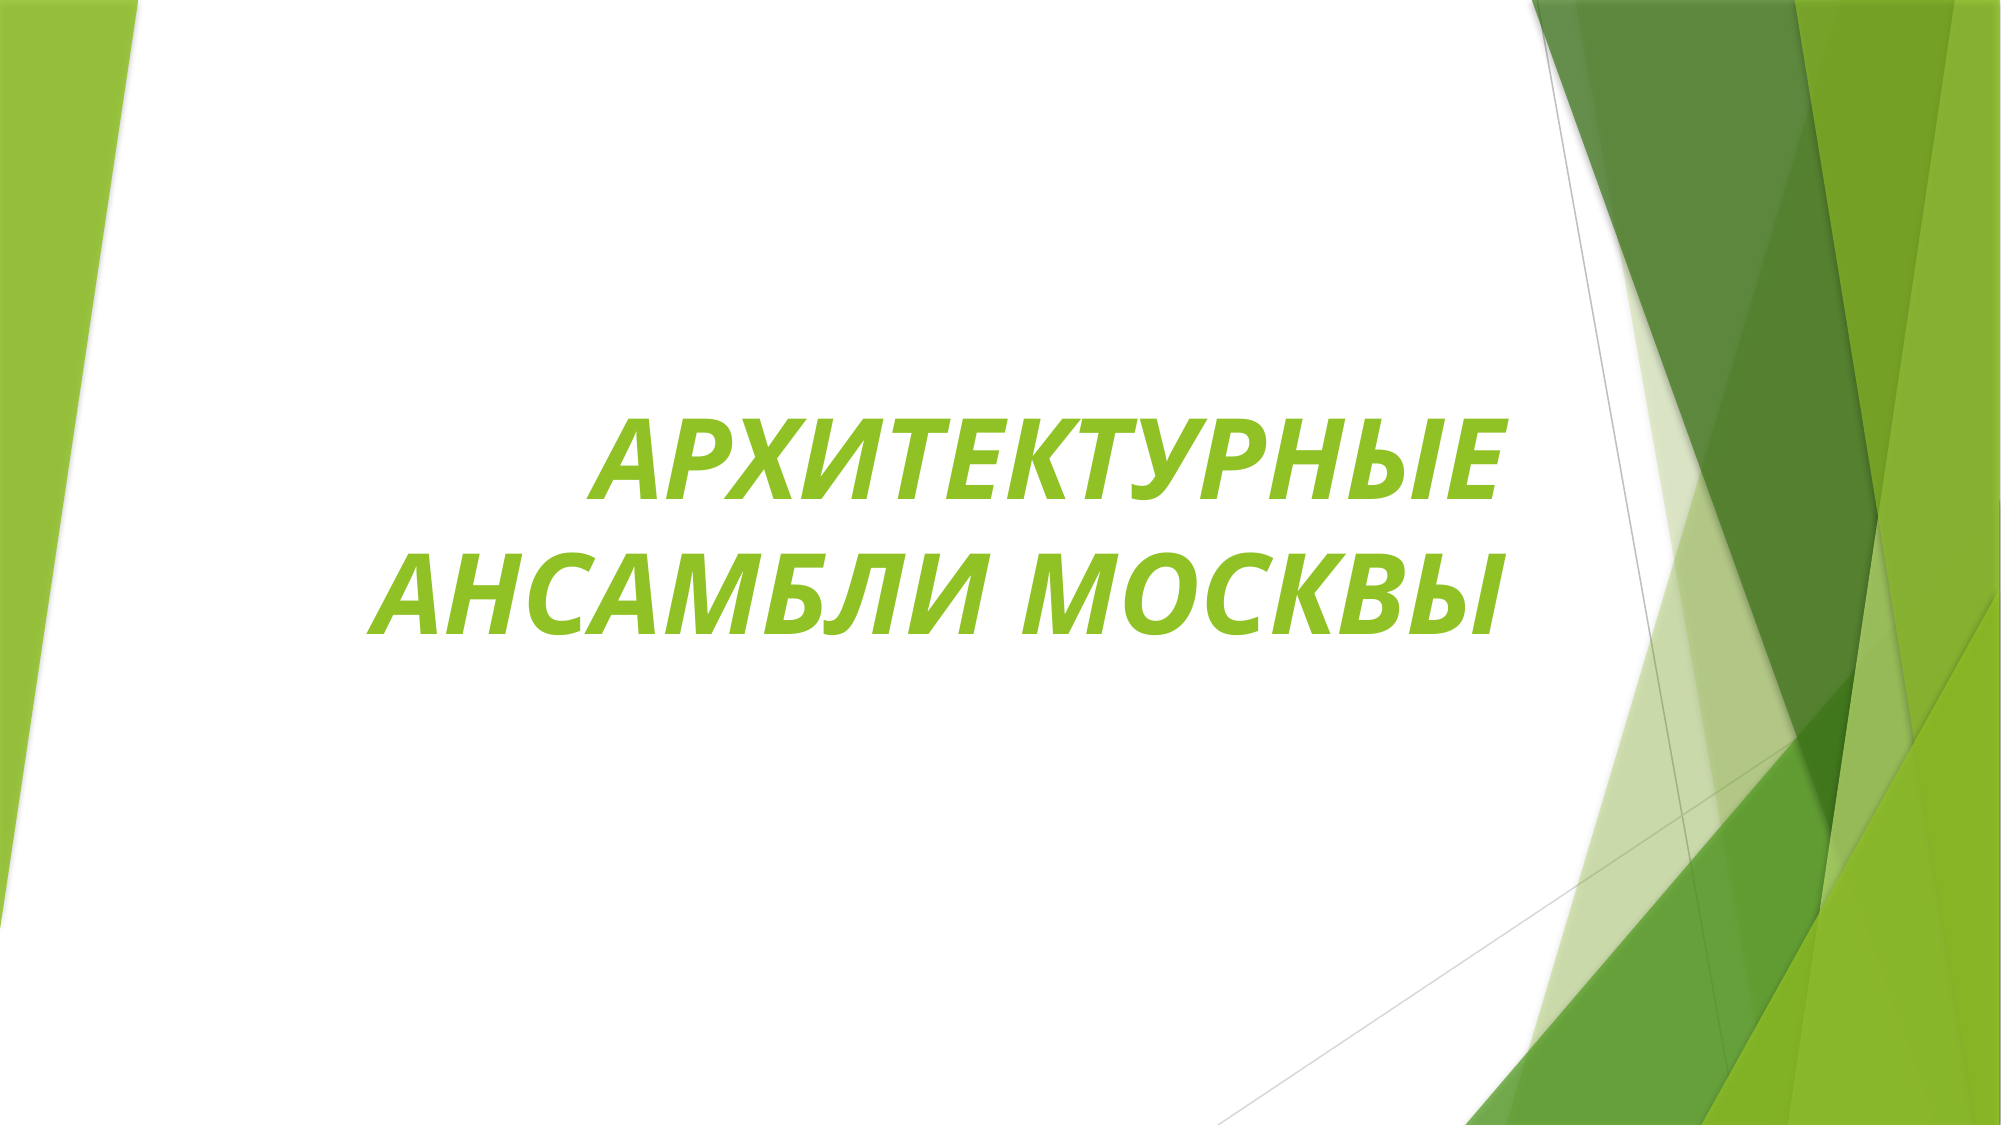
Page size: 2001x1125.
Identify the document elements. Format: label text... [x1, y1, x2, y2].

title АРХИТЕКТУРНЫЕ АНСАМБЛИ МОСКВЫ [247, 394, 1522, 665]
